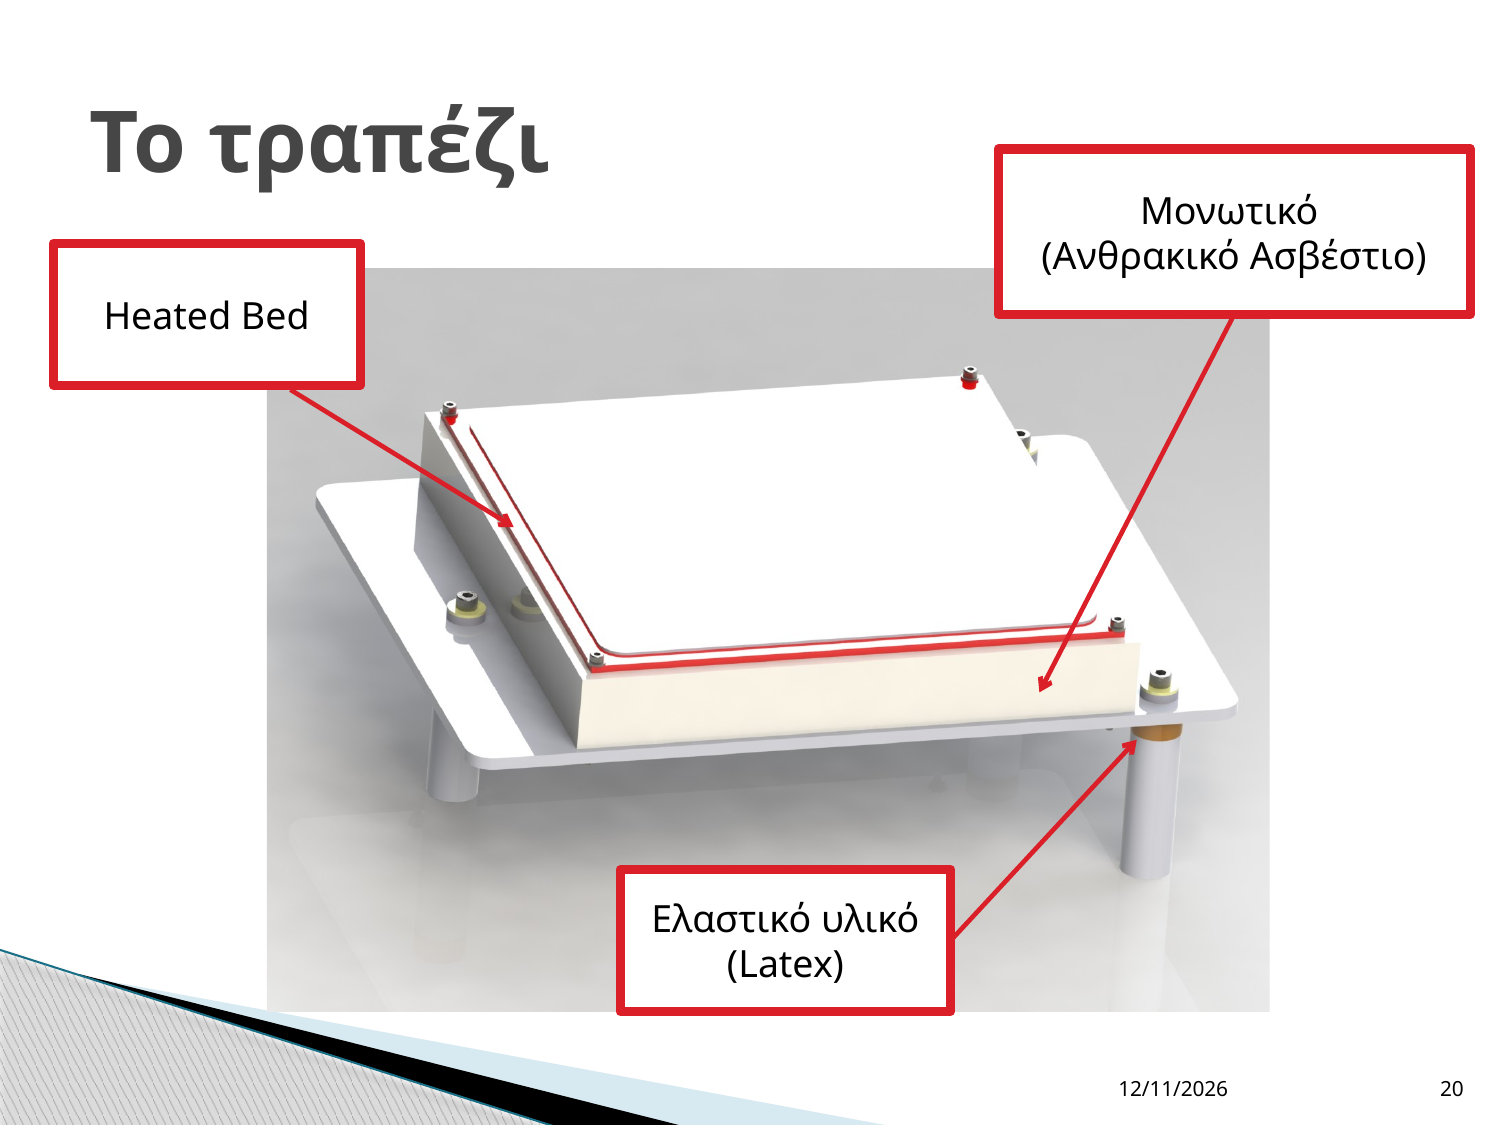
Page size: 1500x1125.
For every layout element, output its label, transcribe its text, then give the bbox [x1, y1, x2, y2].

slide_number 20 [1418, 1051, 1479, 1112]
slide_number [1103, 1051, 1418, 1112]
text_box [1039, 314, 1235, 693]
text_box Heated Bed [49, 239, 365, 390]
text_box Μονωτικό (Ανθρακικό Ασβέστιο) [994, 144, 1475, 319]
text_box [290, 389, 514, 528]
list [266, 268, 1270, 1012]
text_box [950, 739, 1137, 941]
title Το τραπέζι [75, 45, 1425, 233]
